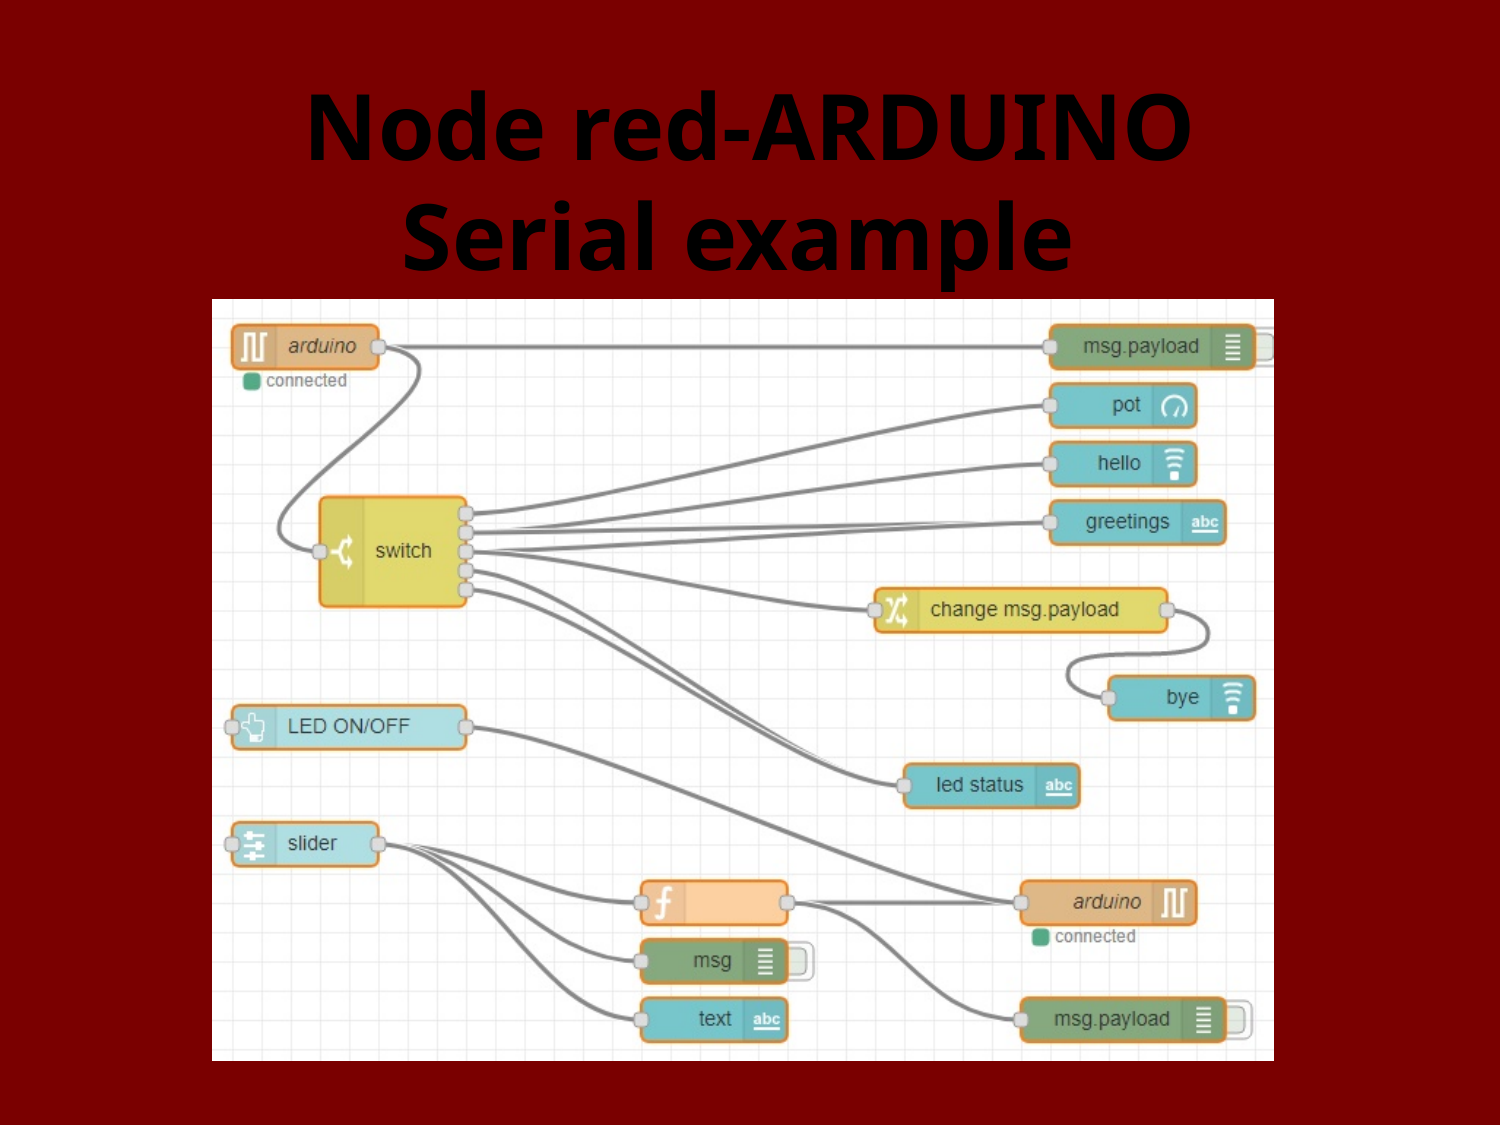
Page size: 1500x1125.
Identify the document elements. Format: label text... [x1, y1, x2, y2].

title Node red-ARDUINO Serial example [75, 45, 1425, 313]
picture [212, 299, 1274, 1061]
